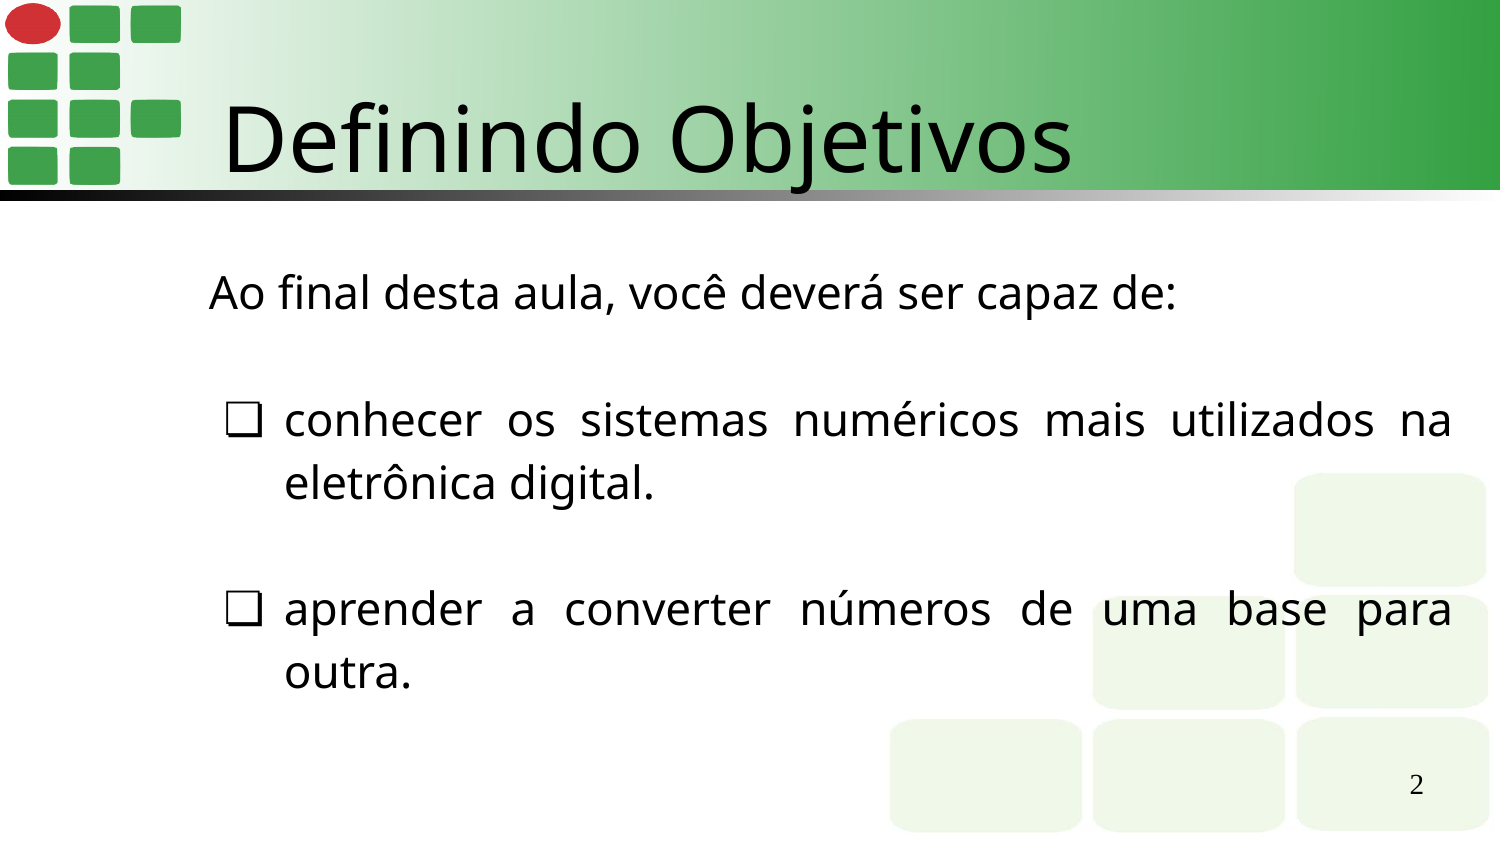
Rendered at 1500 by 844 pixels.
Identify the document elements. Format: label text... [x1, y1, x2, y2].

slide_number ‹#› [1075, 768, 1425, 827]
picture [5, 3, 181, 185]
text_box Ao final desta aula, você deverá ser capaz de: conhecer os sistemas numéricos mais utilizados na eletrônica digital. aprender a converter números de uma base para outra. [193, 248, 1469, 755]
picture [803, 441, 1495, 835]
text_box Definindo Objetivos [206, 26, 1468, 207]
